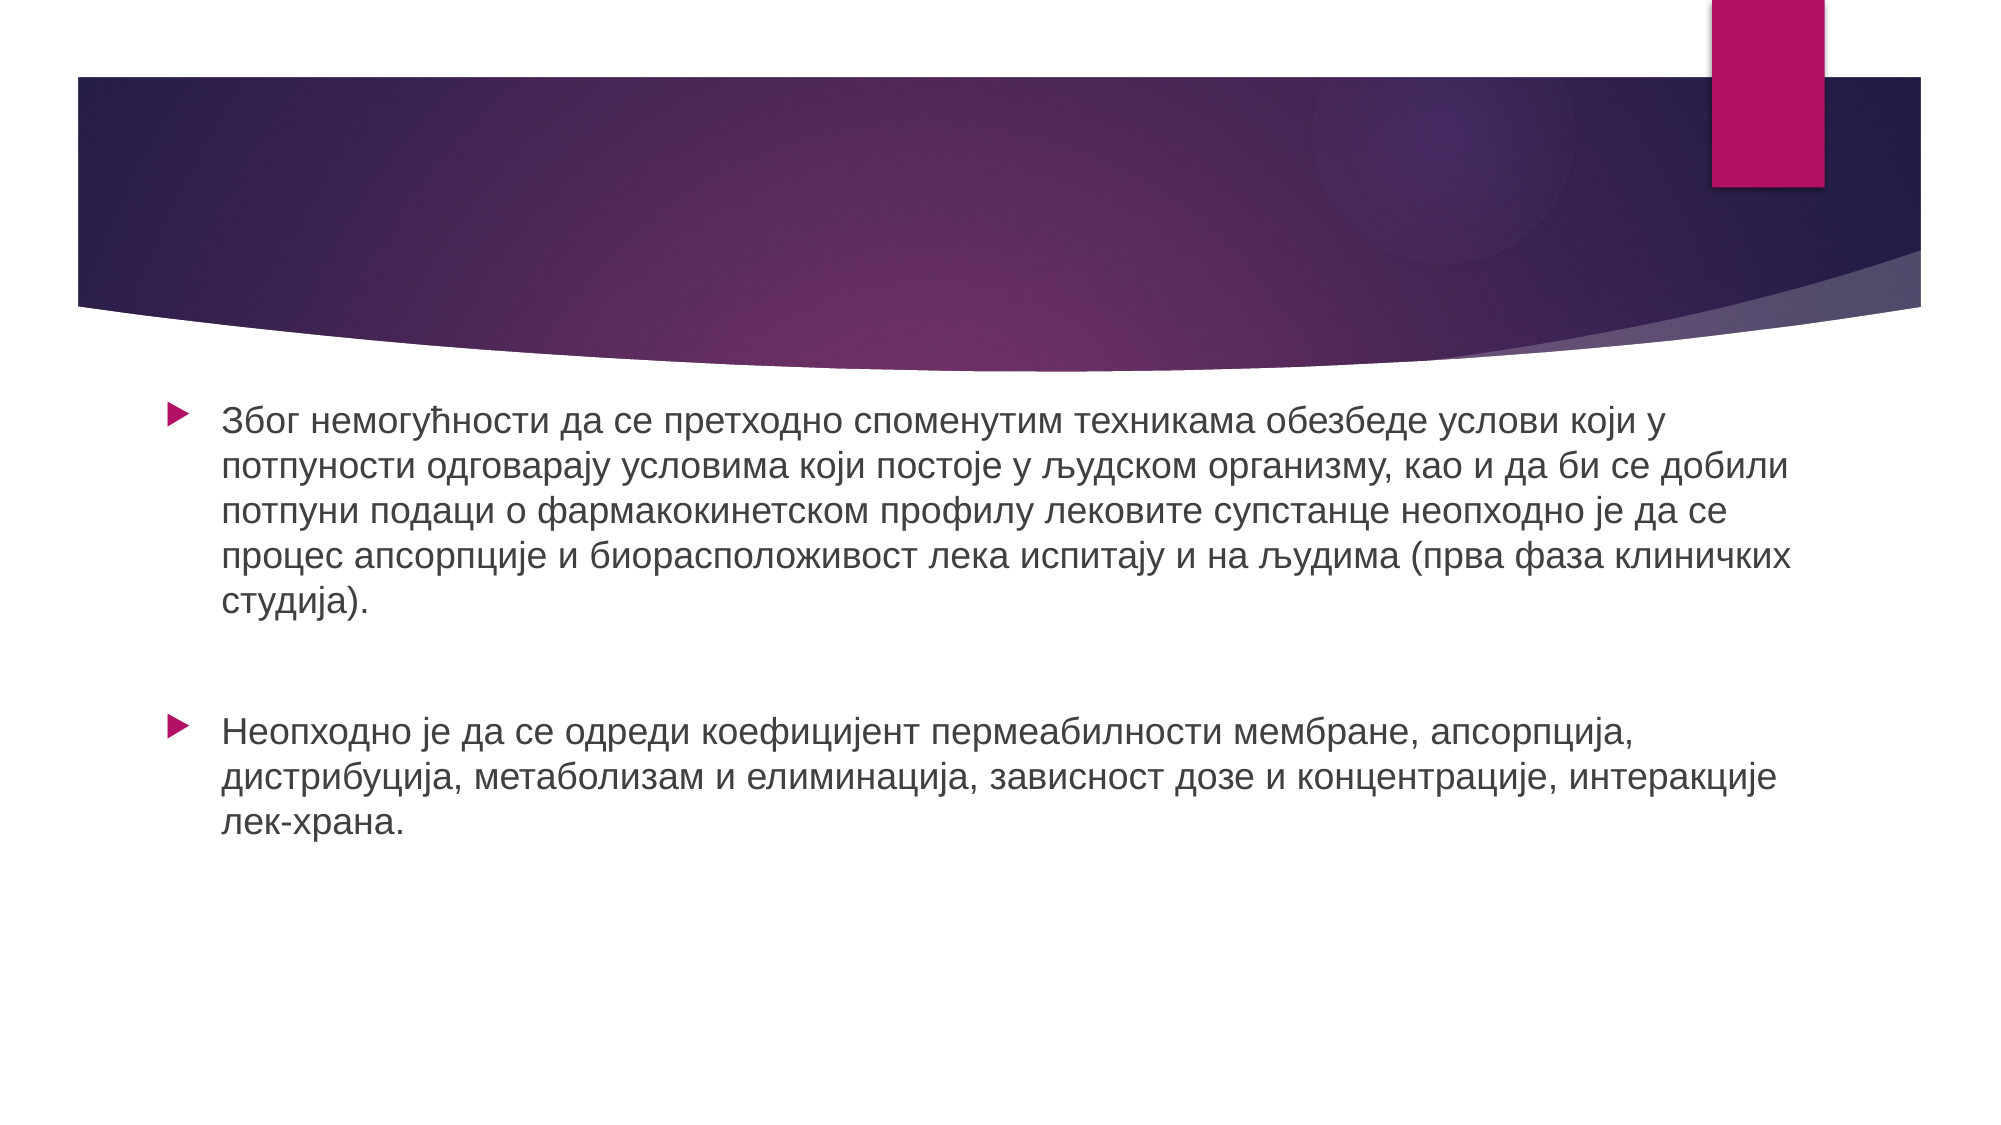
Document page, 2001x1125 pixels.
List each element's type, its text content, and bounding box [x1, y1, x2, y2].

list Због немогућности да се претходно споменутим техникама обезбеде услови који у потпуности одговарају условима који постоје у људском организму, као и да би се добили потпуни подаци о фармакокинетском профилу лековите супстанце неопходно је да се процес апсорпције и биорасположивост лека испитају и на људима (прва фаза клиничких студија). Неопходно је да се одреди коефицијент пермеабилности мембране, апсорпција, дистрибуција, метаболизам и елиминација, зависност дозе и концентрације, интеракције лек-храна. [149, 388, 1850, 1091]
